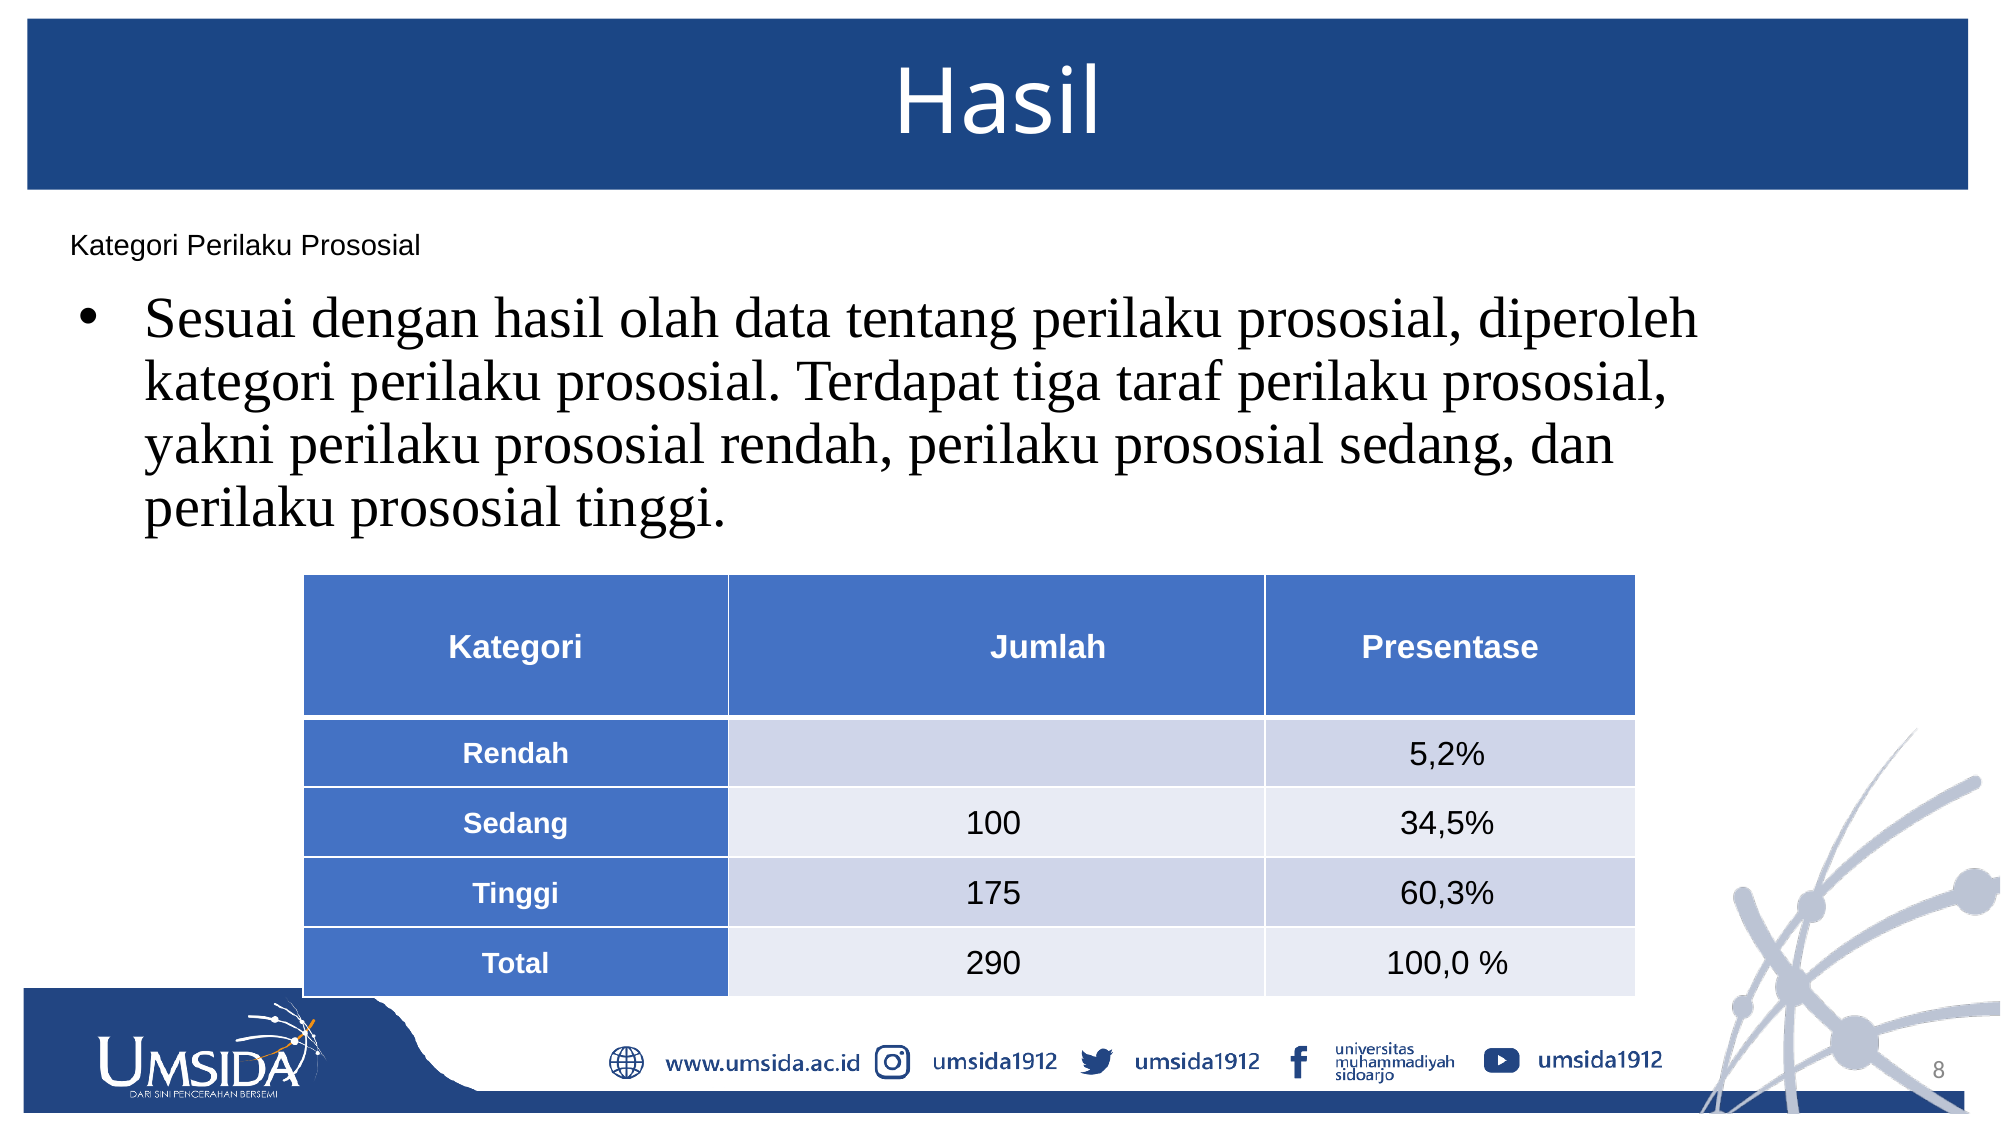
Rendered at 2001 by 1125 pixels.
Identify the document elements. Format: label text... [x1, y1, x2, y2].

table_cell Sedang [304, 788, 728, 856]
table_cell 175 [729, 858, 1264, 926]
table_cell 290 [729, 928, 1264, 996]
table_header Jumlah [729, 575, 1264, 715]
table_cell [729, 720, 1264, 786]
table_cell Rendah [304, 720, 728, 786]
table_cell Tinggi [304, 858, 728, 926]
text_box Sesuai dengan hasil olah data tentang perilaku prososial, diperoleh kategori perilaku prososial. Terdapat tiga taraf perilaku prososial, yakni perilaku prososial rendah, perilaku prososial sedang, dan perilaku prososial tinggi. [55, 279, 1756, 947]
picture [23, 51, 2001, 1114]
table_cell Total [304, 928, 728, 996]
table_cell 60,3% [1266, 858, 1635, 926]
table_cell 34,5% [1266, 788, 1635, 856]
text_box Kategori Perilaku Prososial [54, 219, 827, 269]
table_cell 100,0 % [1266, 928, 1635, 996]
table_header Kategori [304, 575, 728, 715]
table_cell 100 [729, 788, 1264, 856]
title Hasil [27, 18, 1969, 190]
table_cell 5,2% [1266, 720, 1635, 786]
table_header Presentase [1266, 575, 1635, 715]
